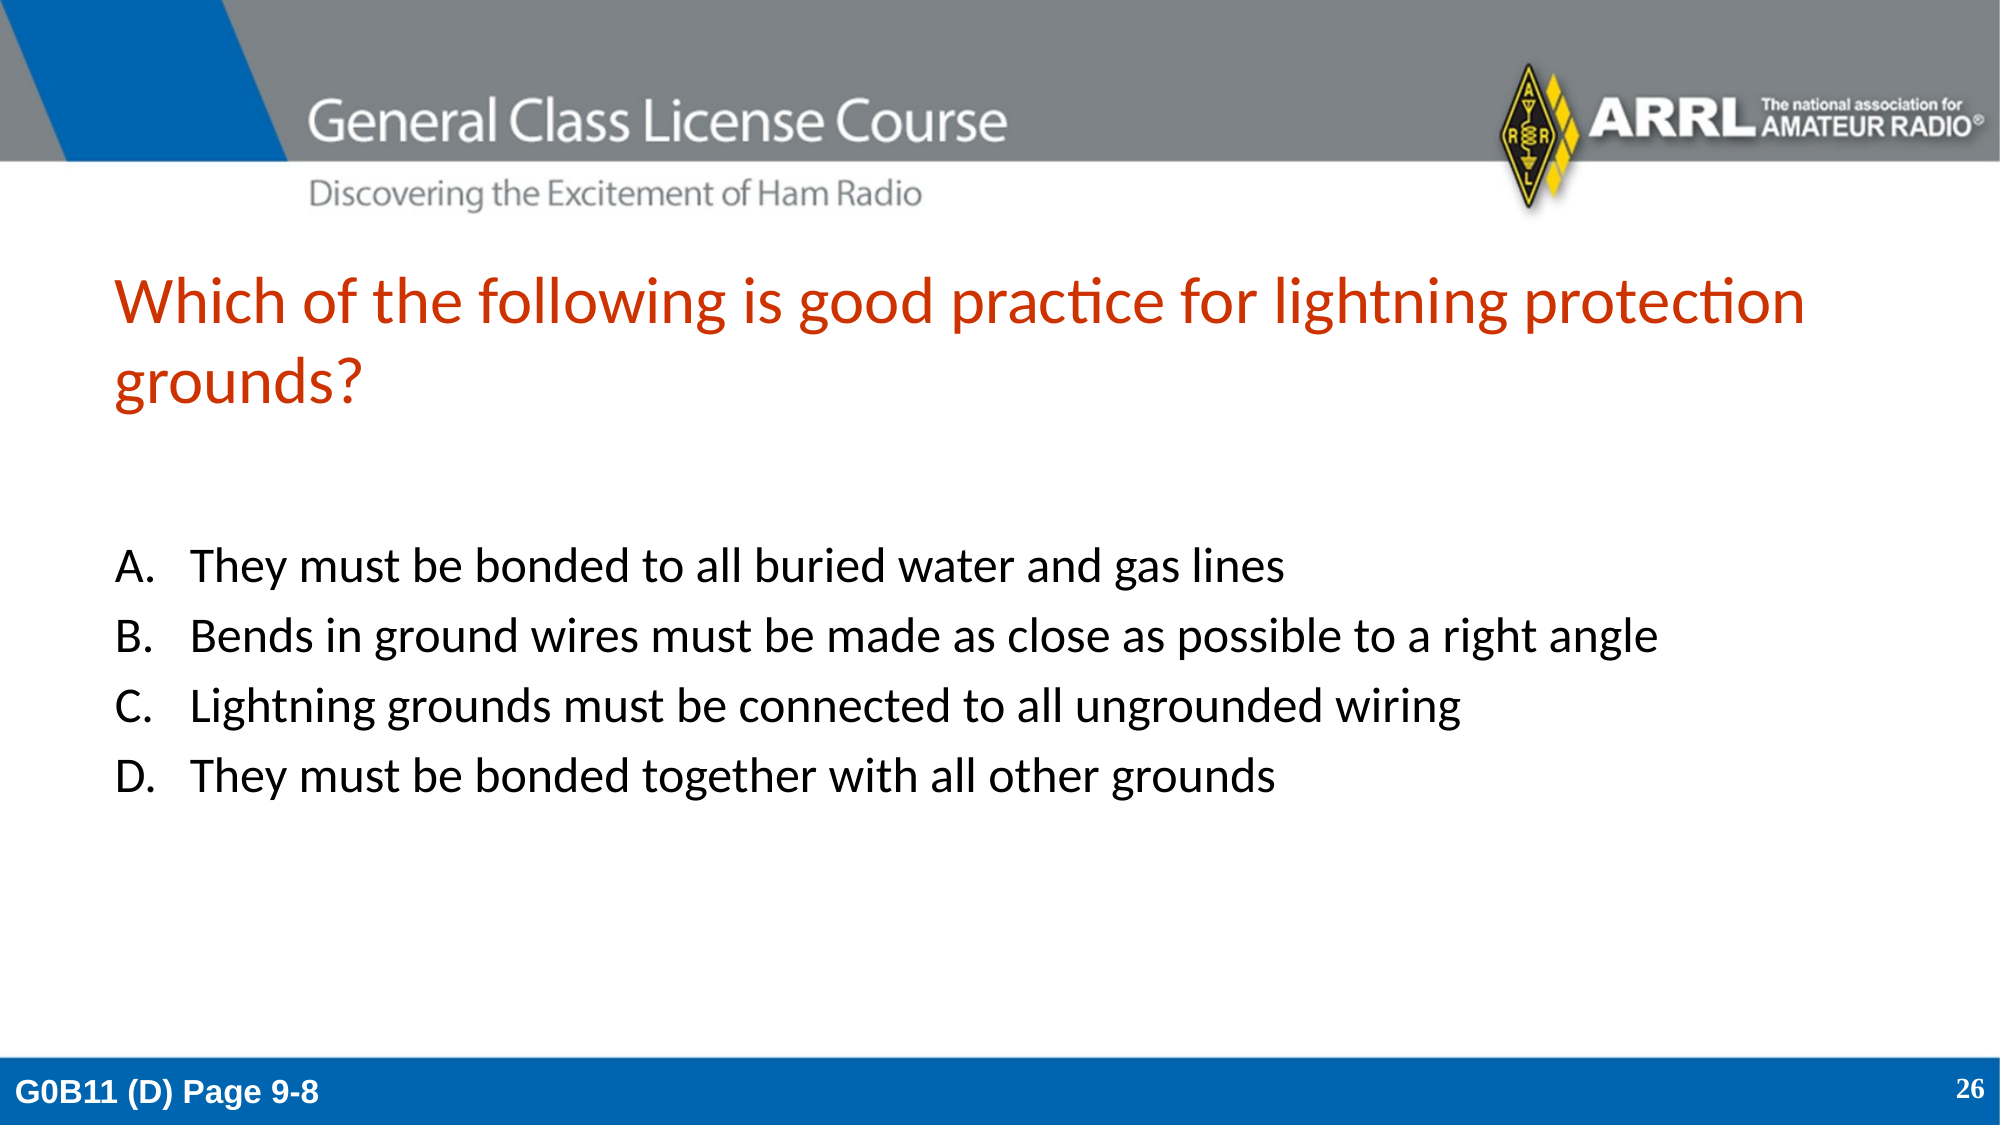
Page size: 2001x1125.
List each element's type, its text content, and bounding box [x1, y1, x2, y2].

title Which of the following is good practice for lightning protection grounds? [99, 249, 1900, 468]
list They must be bonded to all buried water and gas lines Bends in ground wires must be made as close as possible to a right angle Lightning grounds must be connected to all ungrounded wiring They must be bonded together with all other grounds [99, 525, 1900, 1005]
text_box 26 [1875, 1062, 2000, 1113]
picture [0, 0, 2001, 1125]
text_box G0B11 (D) Page 9-8 [0, 1062, 1313, 1118]
